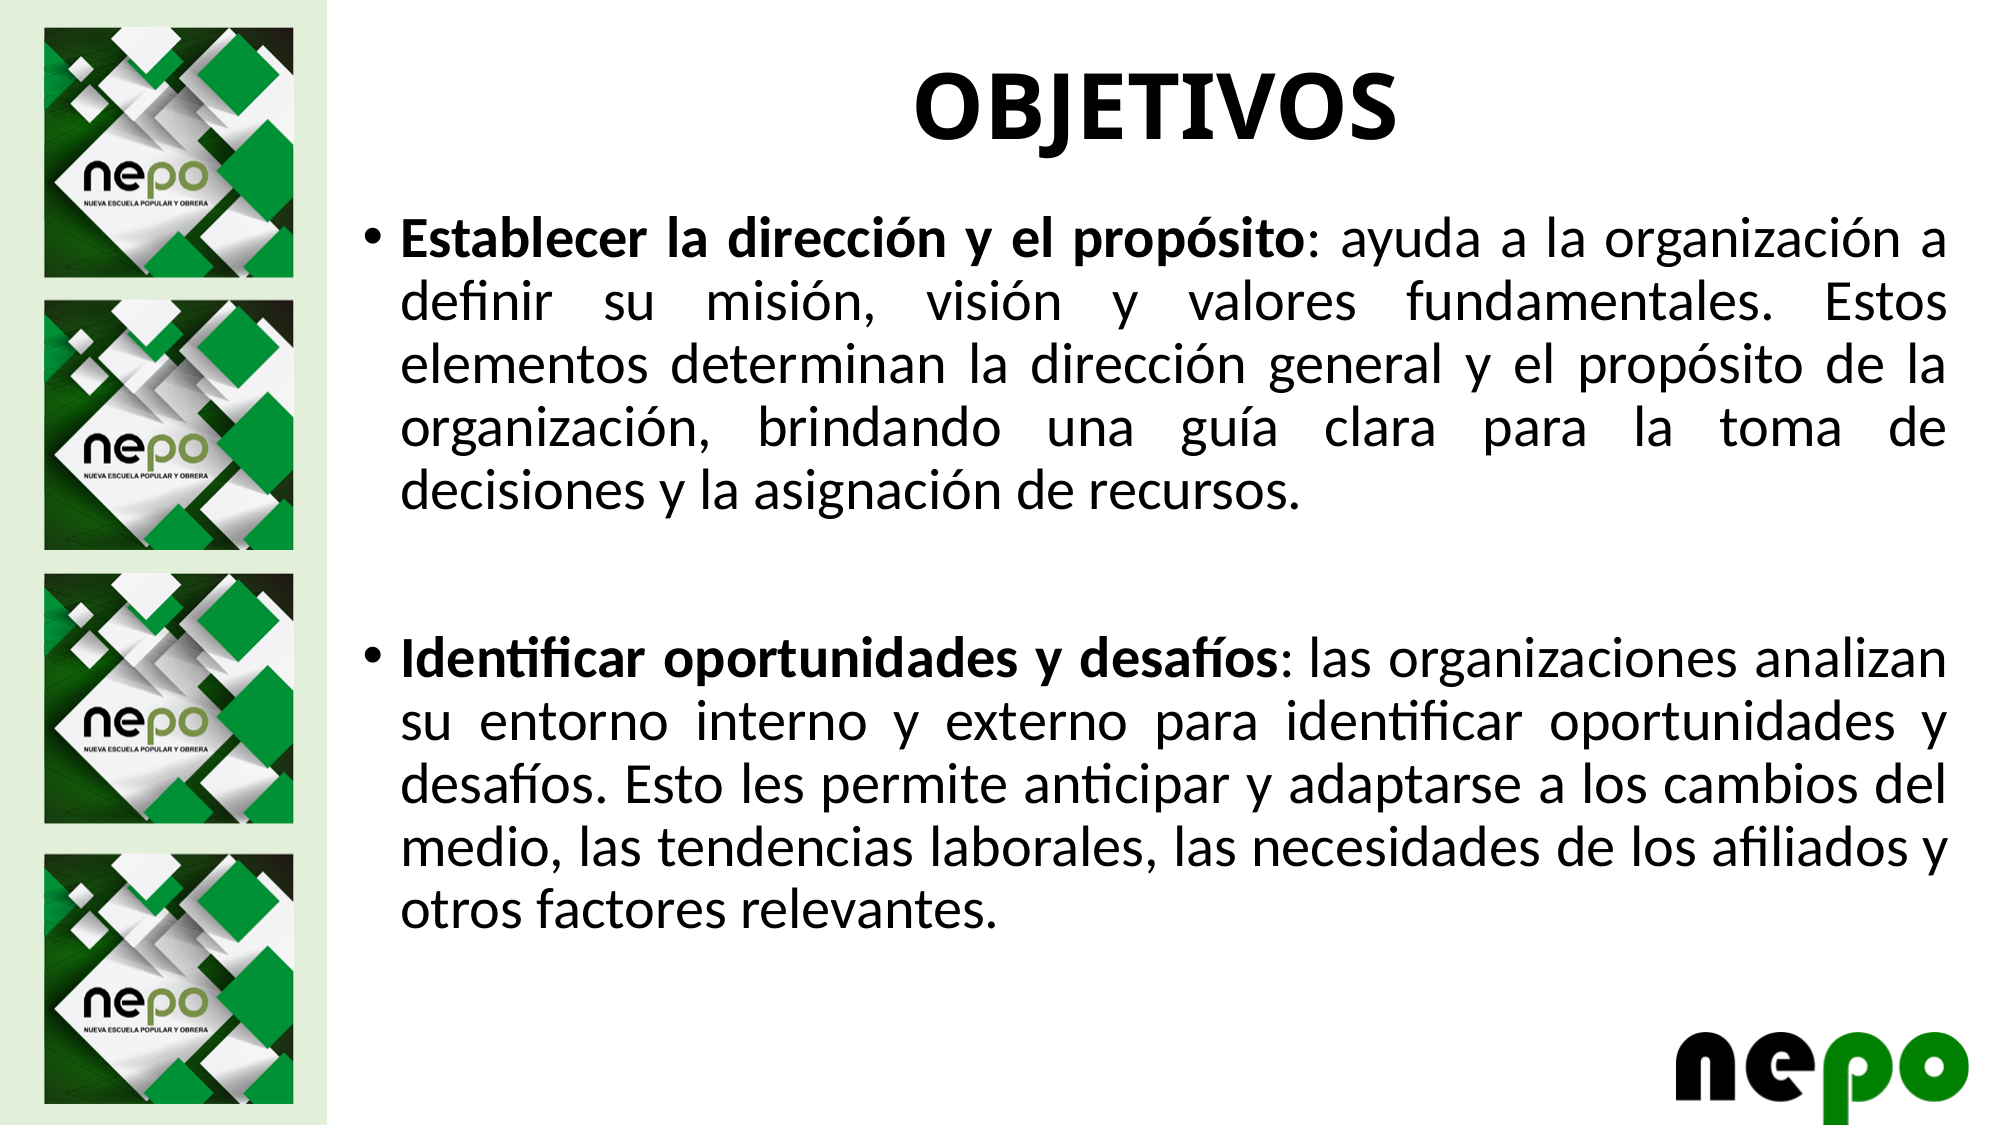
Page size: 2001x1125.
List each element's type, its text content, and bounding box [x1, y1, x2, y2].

picture [1676, 1032, 1969, 1125]
list Establecer la dirección y el propósito: ayuda a la organización a definir su misión, visión y valores fundamentales. Estos elementos determinan la dirección general y el propósito de la organización, brindando una guía clara para la toma de decisiones y la asignación de recursos. Identificar oportunidades y desafíos: las organizaciones analizan su entorno interno y externo para identificar oportunidades y desafíos. Esto les permite anticipar y adaptarse a los cambios del medio, las tendencias laborales, las necesidades de los afiliados y otros factores relevantes. [347, 200, 1964, 1014]
picture [0, 0, 327, 1125]
title OBJETIVOS [347, 52, 1964, 200]
